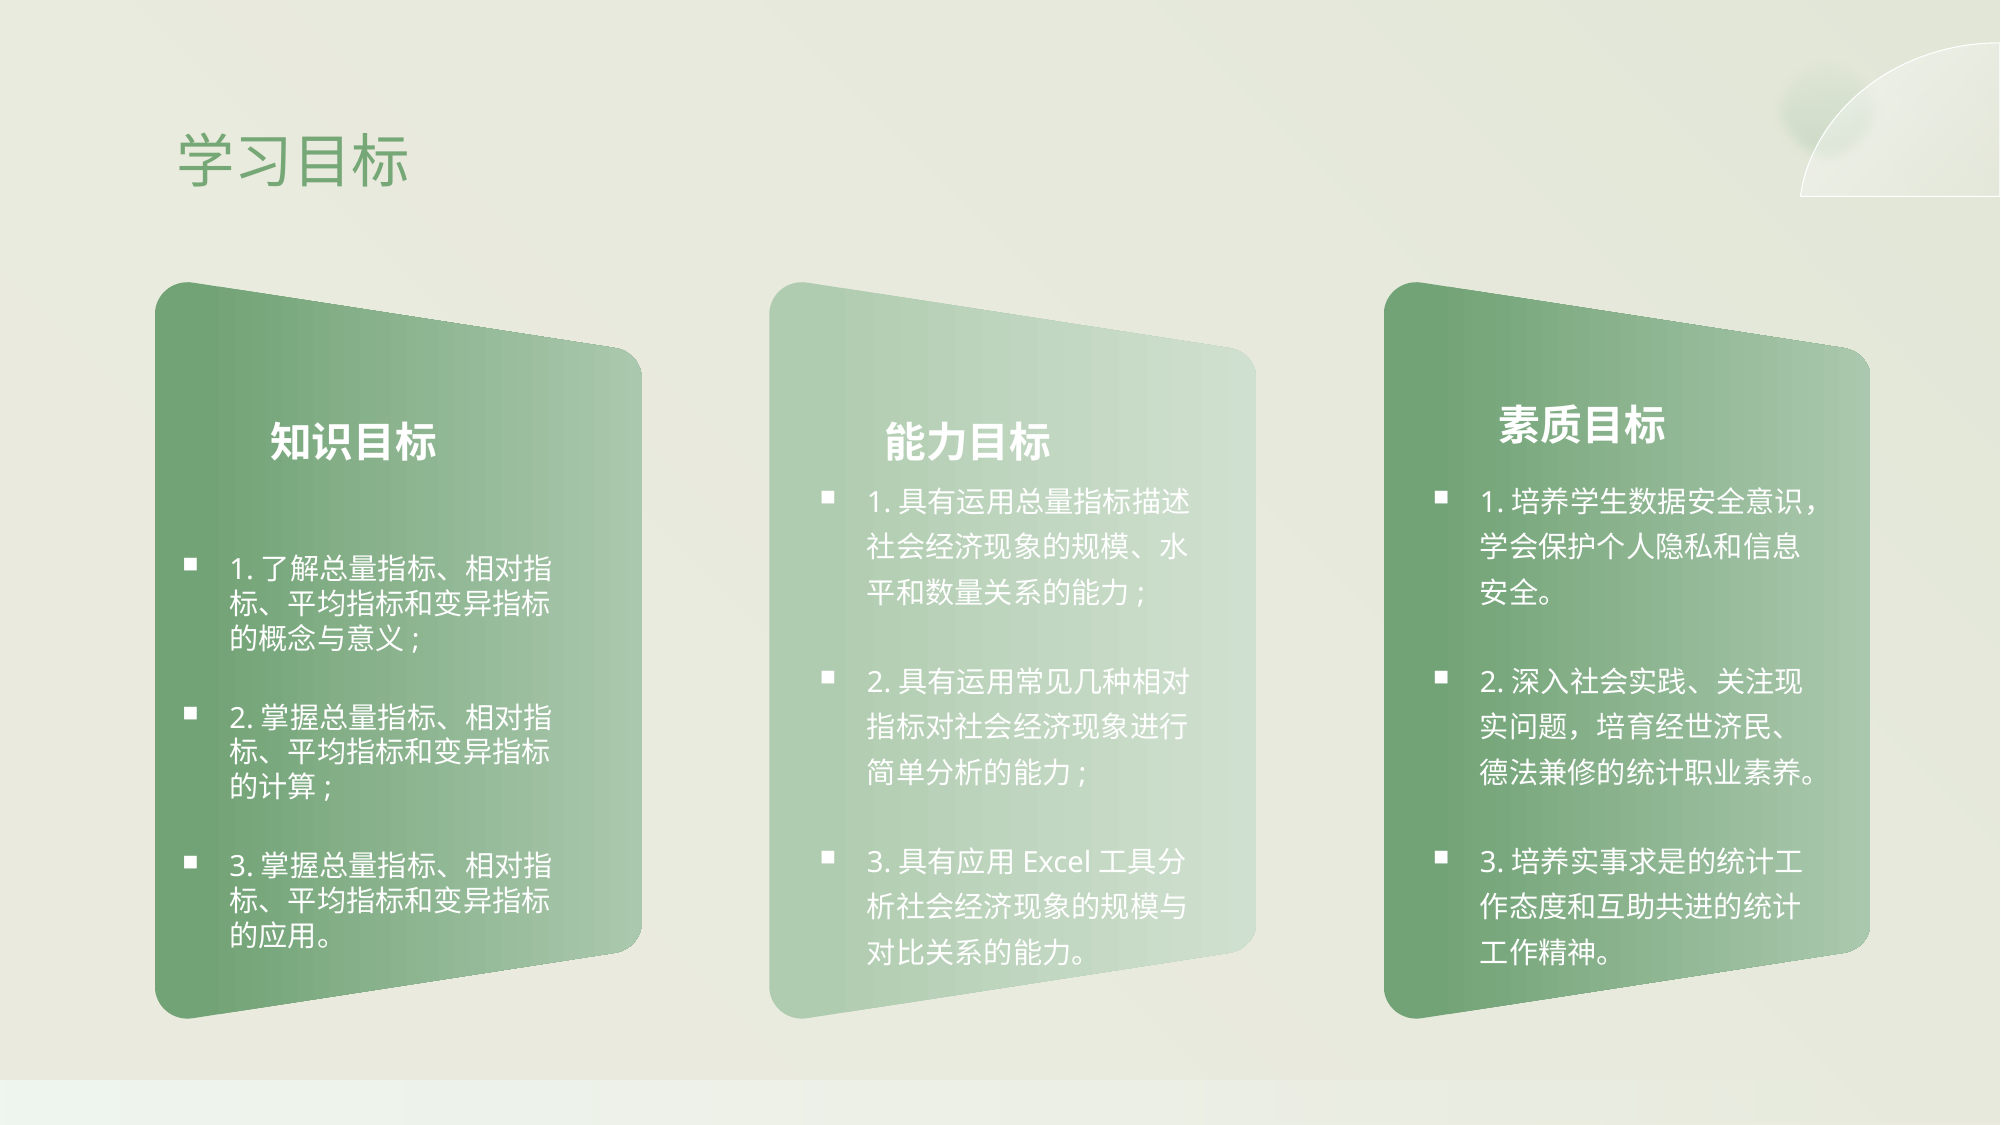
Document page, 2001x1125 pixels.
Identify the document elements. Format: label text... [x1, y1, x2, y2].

text_box 知识目标 [270, 415, 602, 482]
text_box [1533, 97, 2000, 248]
text_box 1.具有运用总量指标描述社会经济现象的规模、水平和数量关系的能力; 2.具有运用常见几种相对指标对社会经济现象进行简单分析的能力; 3.具有应用Excel工具分析社会经济现象的规模与对比关系的能力。 [819, 562, 1205, 880]
text_box [154, 282, 642, 1019]
text_box [1383, 282, 1871, 1019]
text_box 学习目标 [161, 89, 829, 240]
text_box 能力目标 [884, 415, 1216, 482]
text_box 1.了解总量指标、相对指标、平均指标和变异指标的概念与意义; 2.掌握总量指标、相对指标、平均指标和变异指标的计算; 3.掌握总量指标、相对指标、平均指标和变异指标的应用。 [182, 592, 567, 911]
text_box 1.培养学生数据安全意识，学会保护个人隐私和信息安全。 2.深入社会实践、关注现实问题，培育经世济民、德法兼修的统计职业素养。 3.培养实事求是的统计工作态度和互助共进的统计工作精神。 [1433, 562, 1818, 880]
text_box 素质目标 [1498, 398, 1830, 465]
text_box [769, 282, 1257, 1019]
